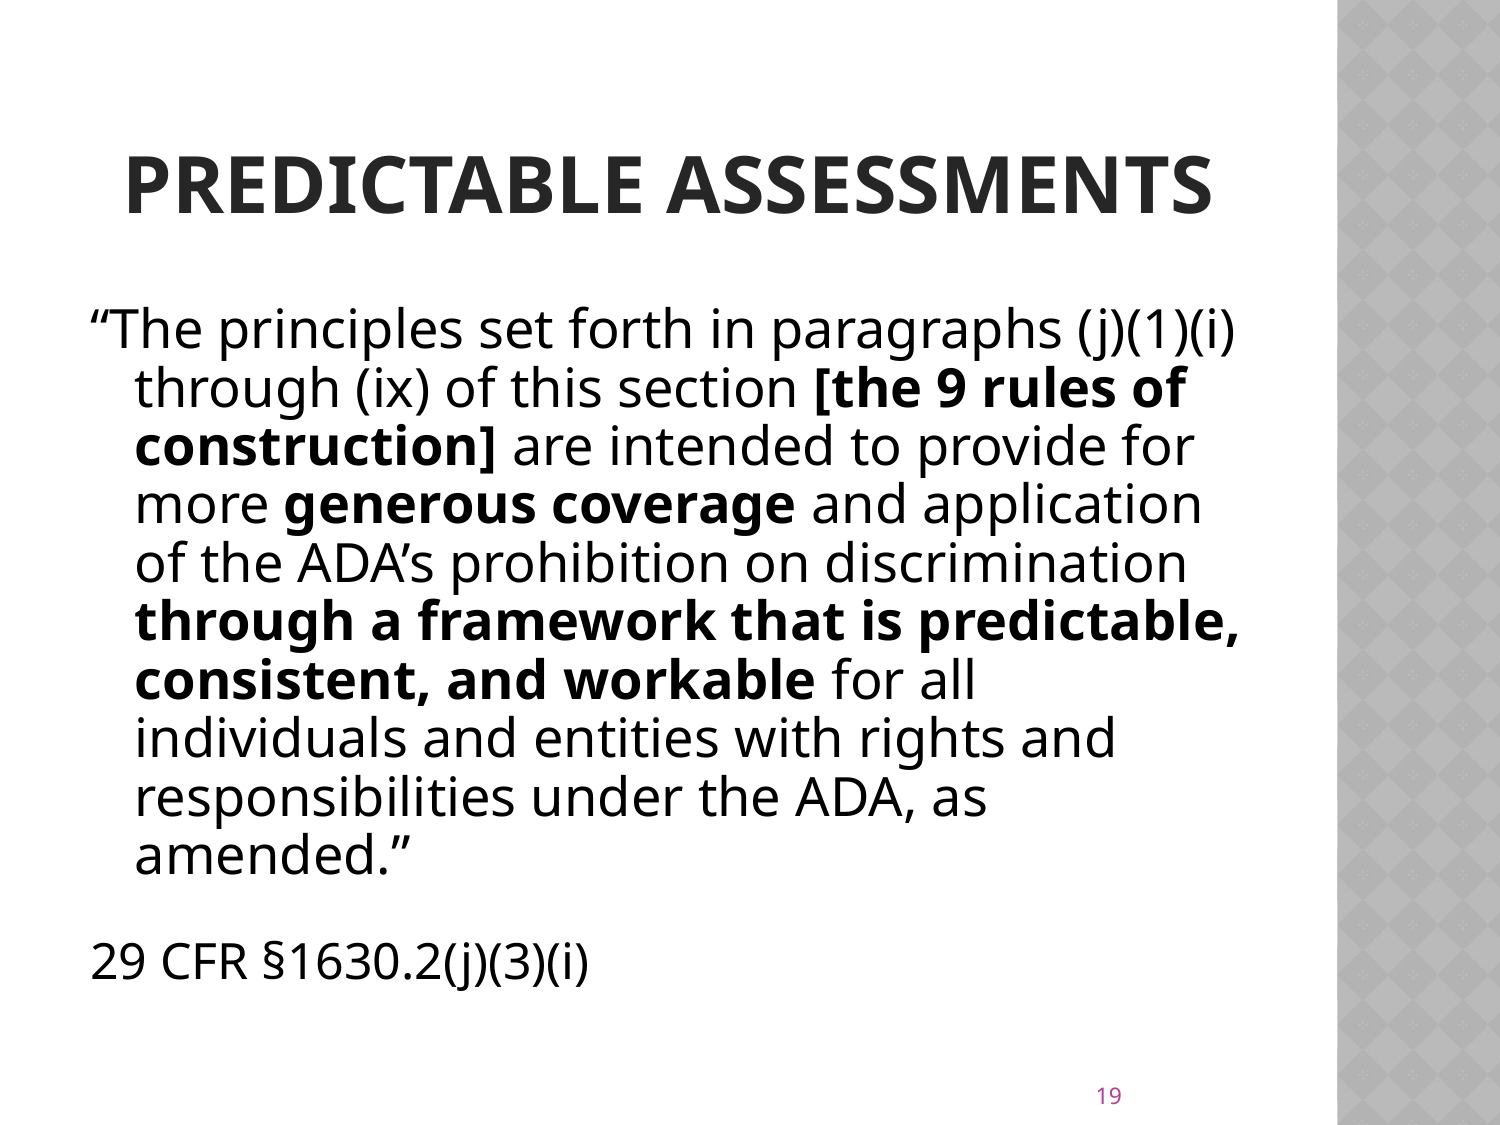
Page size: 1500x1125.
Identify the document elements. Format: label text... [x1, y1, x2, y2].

list “The principles set forth in paragraphs (j)(1)(i) through (ix) of this section [the 9 rules of construction] are intended to provide for more generous coverage and application of the ADA’s prohibition on discrimination through a framework that is predictable, consistent, and workable for all individuals and entities with rights and responsibilities under the ADA, as amended.” 29 CFR §1630.2(j)(3)(i) [74, 294, 1263, 1090]
title predictable assessments [74, 43, 1263, 230]
slide_number 19 [1025, 1075, 1123, 1113]
